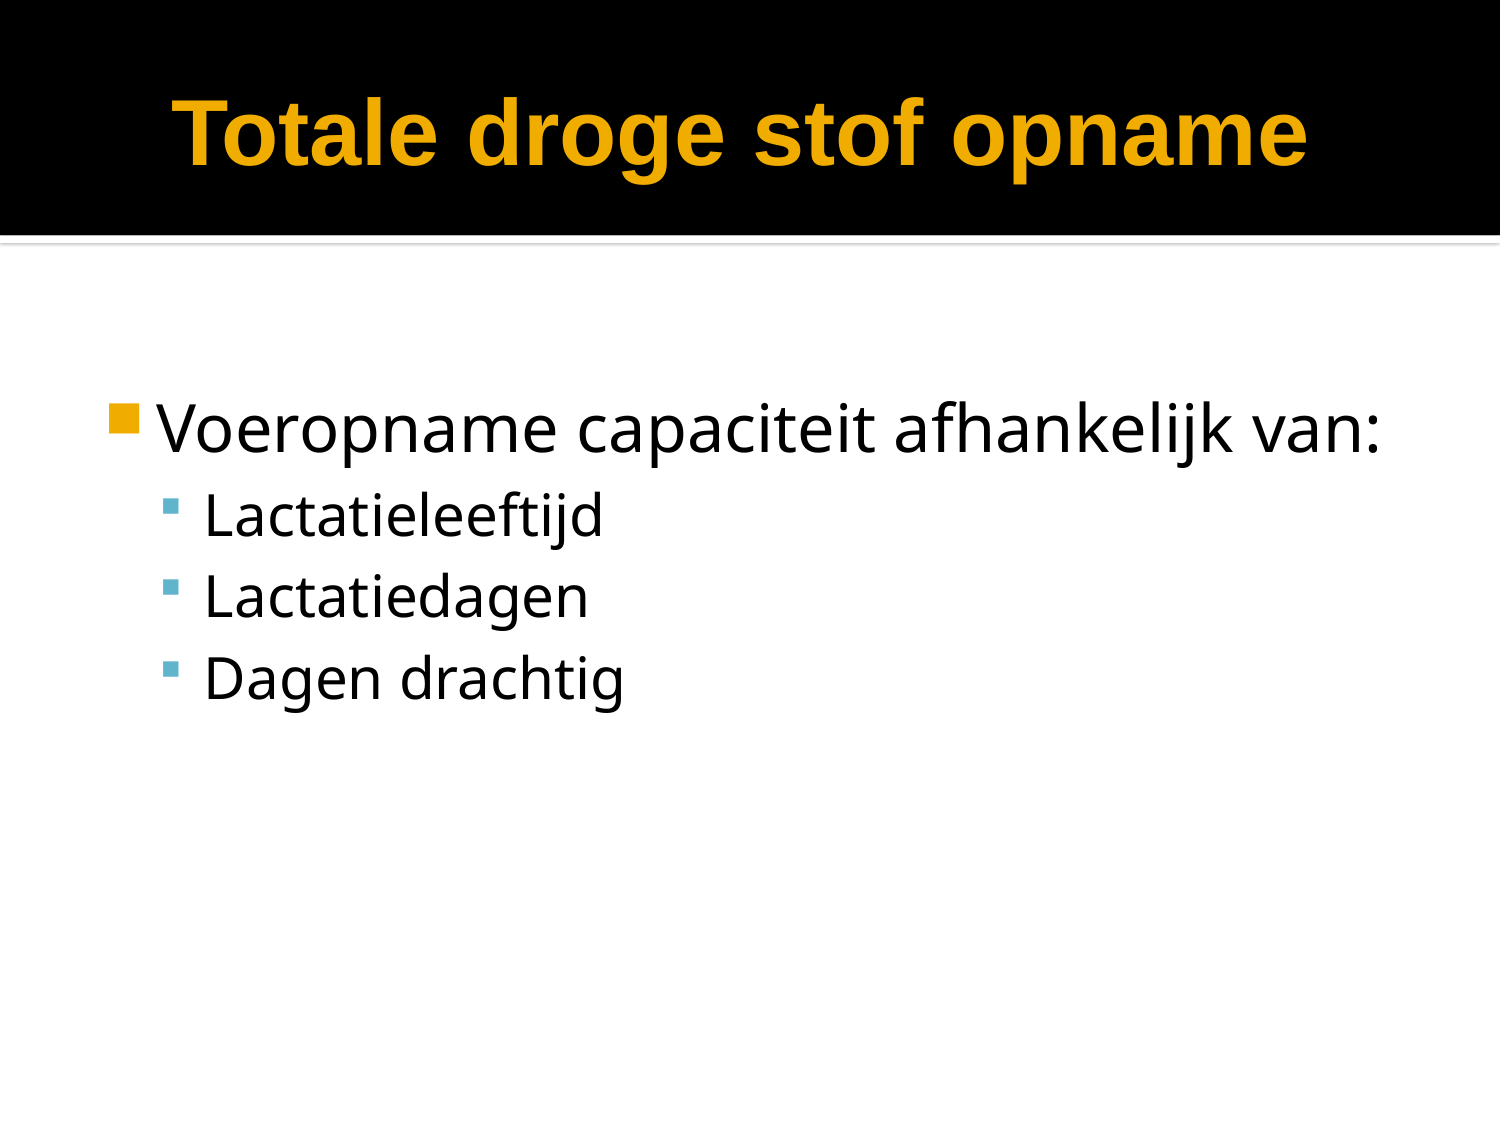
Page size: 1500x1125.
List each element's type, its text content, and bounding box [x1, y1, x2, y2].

list Voeropname capaciteit afhankelijk van: Lactatieleeftijd Lactatiedagen Dagen drachtig [75, 291, 1425, 1050]
title Totale droge stof opname [75, 25, 1425, 231]
